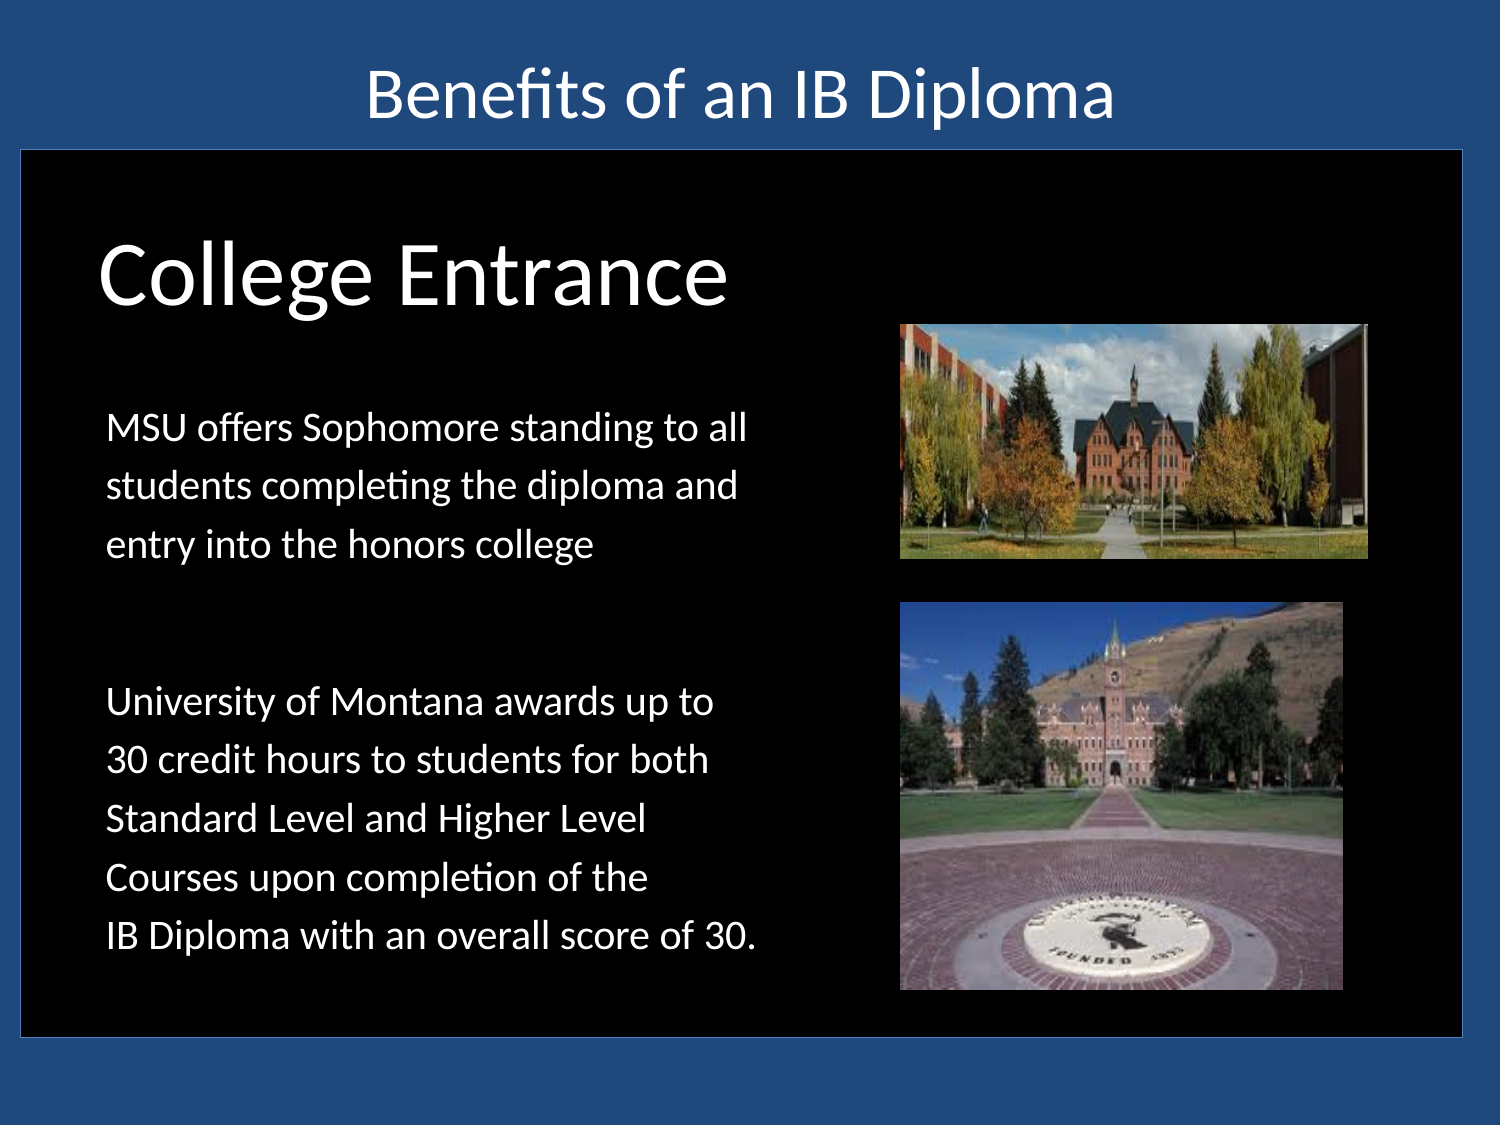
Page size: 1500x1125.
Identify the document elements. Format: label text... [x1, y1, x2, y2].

picture [899, 602, 1344, 991]
picture [899, 324, 1368, 560]
title Benefits of an IB Diploma [75, 37, 1425, 149]
list College Entrance MSU offers Sophomore standing to all students completing the diploma and entry into the honors college University of Montana awards up to 30 credit hours to students for both Standard Level and Higher Level Courses upon completion of the IB Diploma with an overall score of 30. [20, 149, 1463, 1038]
